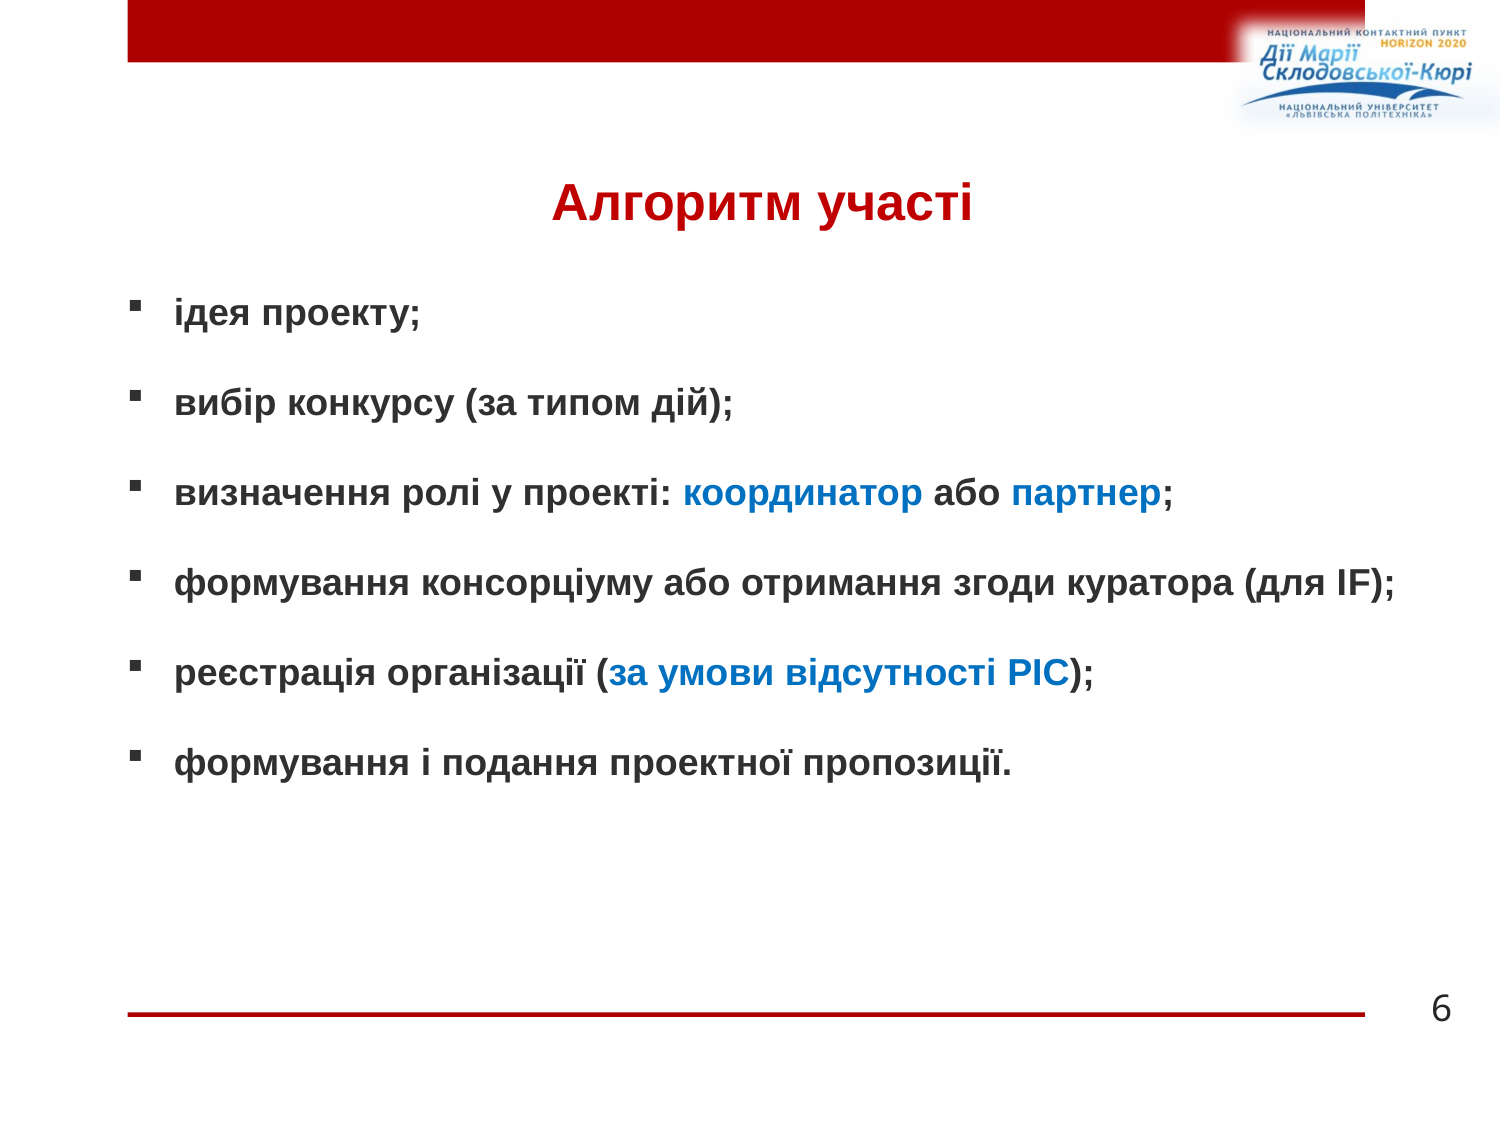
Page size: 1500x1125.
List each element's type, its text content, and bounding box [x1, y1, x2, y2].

picture [1220, 4, 1500, 138]
slide_number 6 [1342, 976, 1468, 1037]
text_box Алгоритм участі ідея проекту; вибір конкурсу (за типом дій); визначення ролі у проекті: координатор або партнер; формування консорціуму або отримання згоди куратора (для ІF); реєстрація організації (за умови відсутності PIC); формування і подання проектної пропозиції. [112, 160, 1414, 836]
